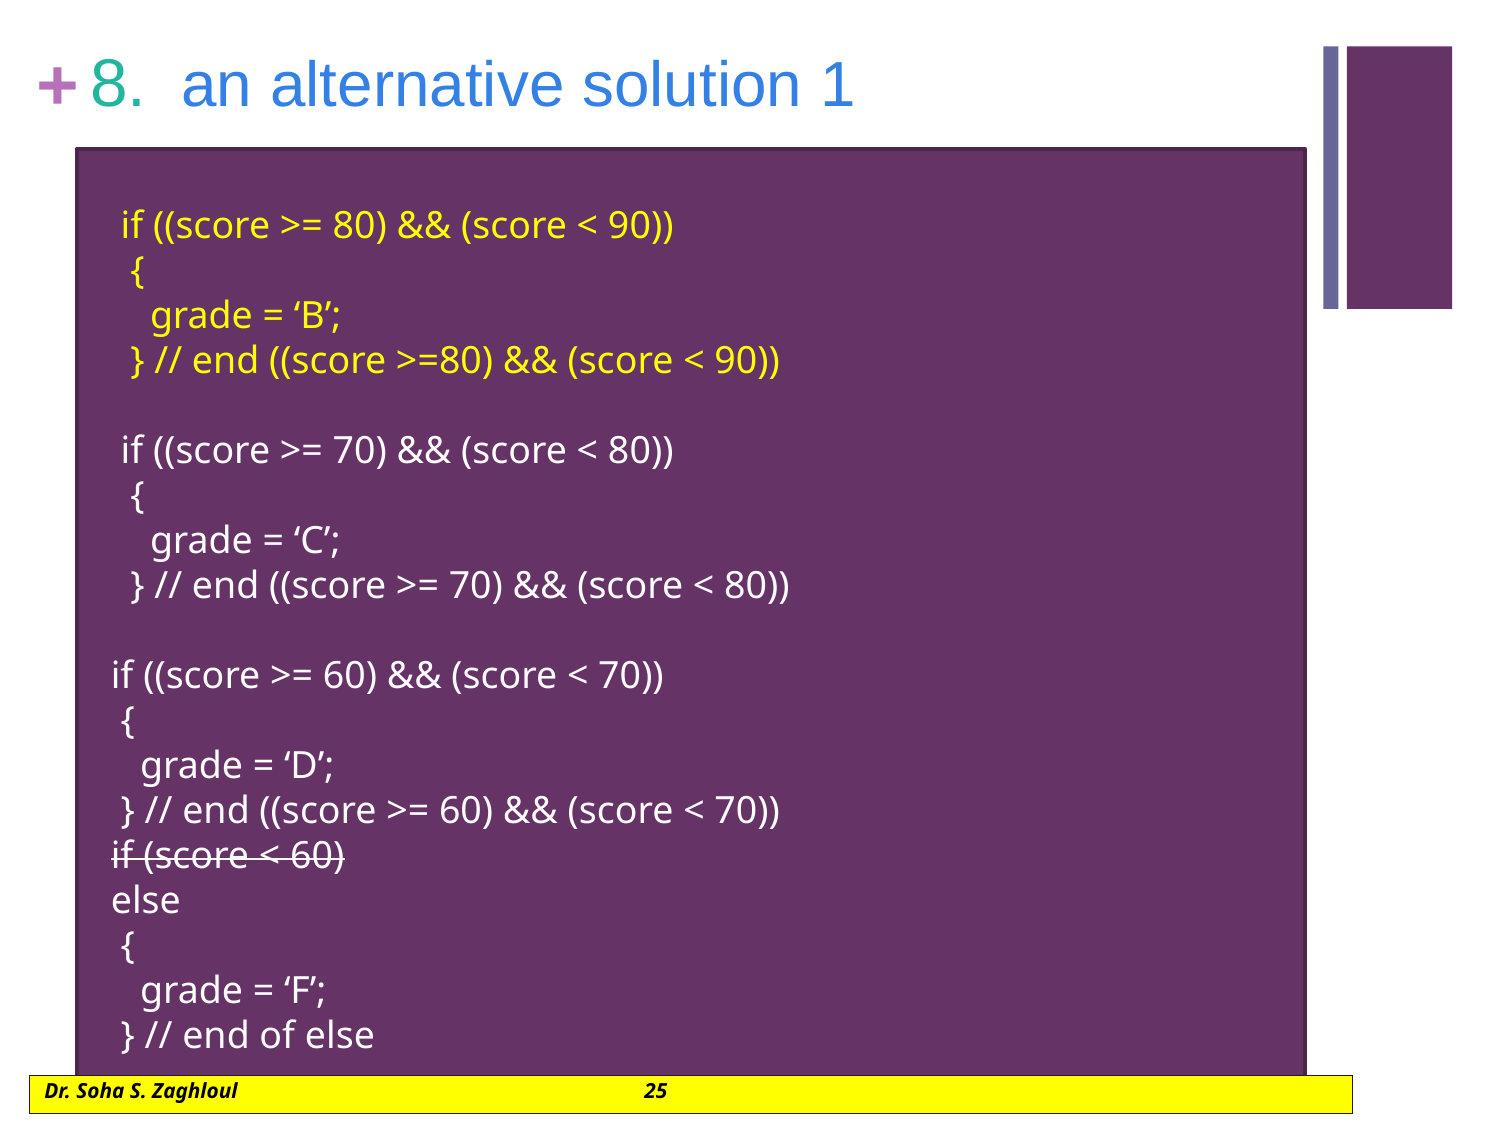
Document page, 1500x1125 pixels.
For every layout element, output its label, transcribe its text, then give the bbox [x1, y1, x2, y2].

title 8. an alternative solution 1 [75, 30, 1459, 128]
text_box if ((score >= 80) && (score < 90)) { grade = ‘B’; } // end ((score >=80) && (score < 90)) if ((score >= 70) && (score < 80)) { grade = ‘C’; } // end ((score >= 70) && (score < 80)) if ((score >= 60) && (score < 70)) { grade = ‘D’; } // end ((score >= 60) && (score < 70)) if (score < 60) else { grade = ‘F’; } // end of else [75, 147, 1307, 1075]
text_box Dr. Soha S. Zaghloul 25 [29, 1075, 1353, 1114]
